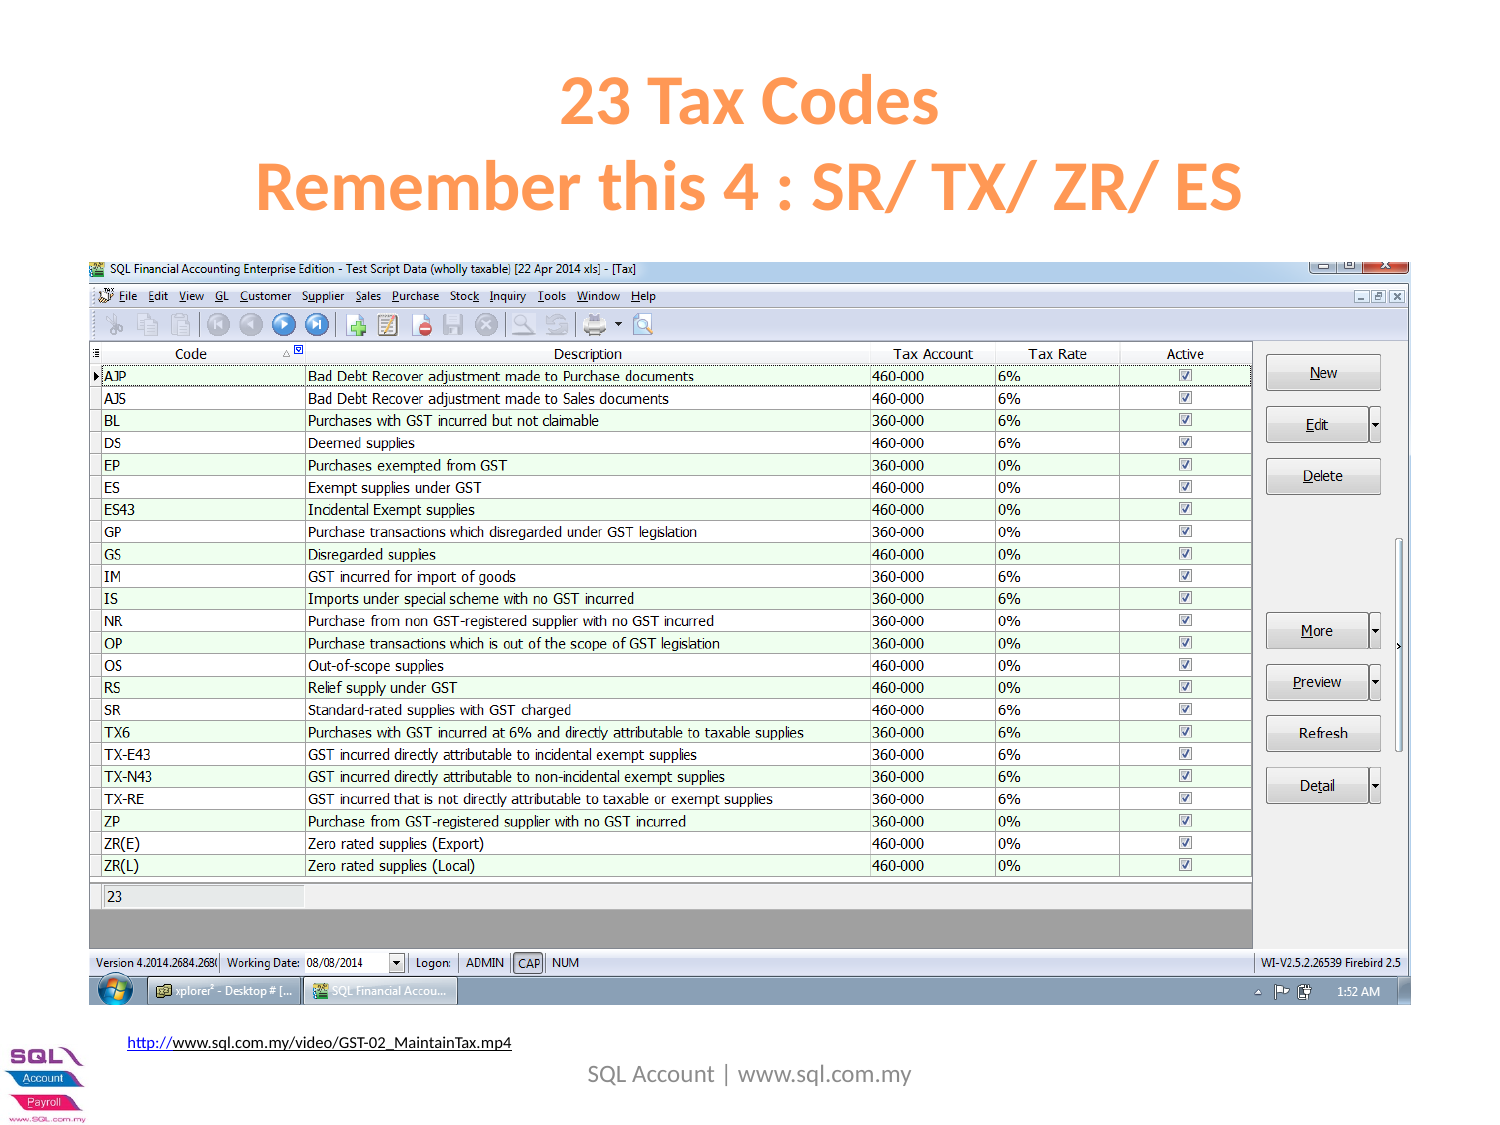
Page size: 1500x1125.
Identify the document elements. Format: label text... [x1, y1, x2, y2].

picture [0, 1044, 91, 1125]
text_box http://www.sql.com.my/video/GST-02_MaintainTax.mp4 [112, 1024, 600, 1060]
title 23 Tax Codes Remember this 4 : SR/ TX/ ZR/ ES [75, 45, 1425, 233]
footer SQL Account | www.sql.com.my [512, 1042, 988, 1103]
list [89, 262, 1411, 1006]
